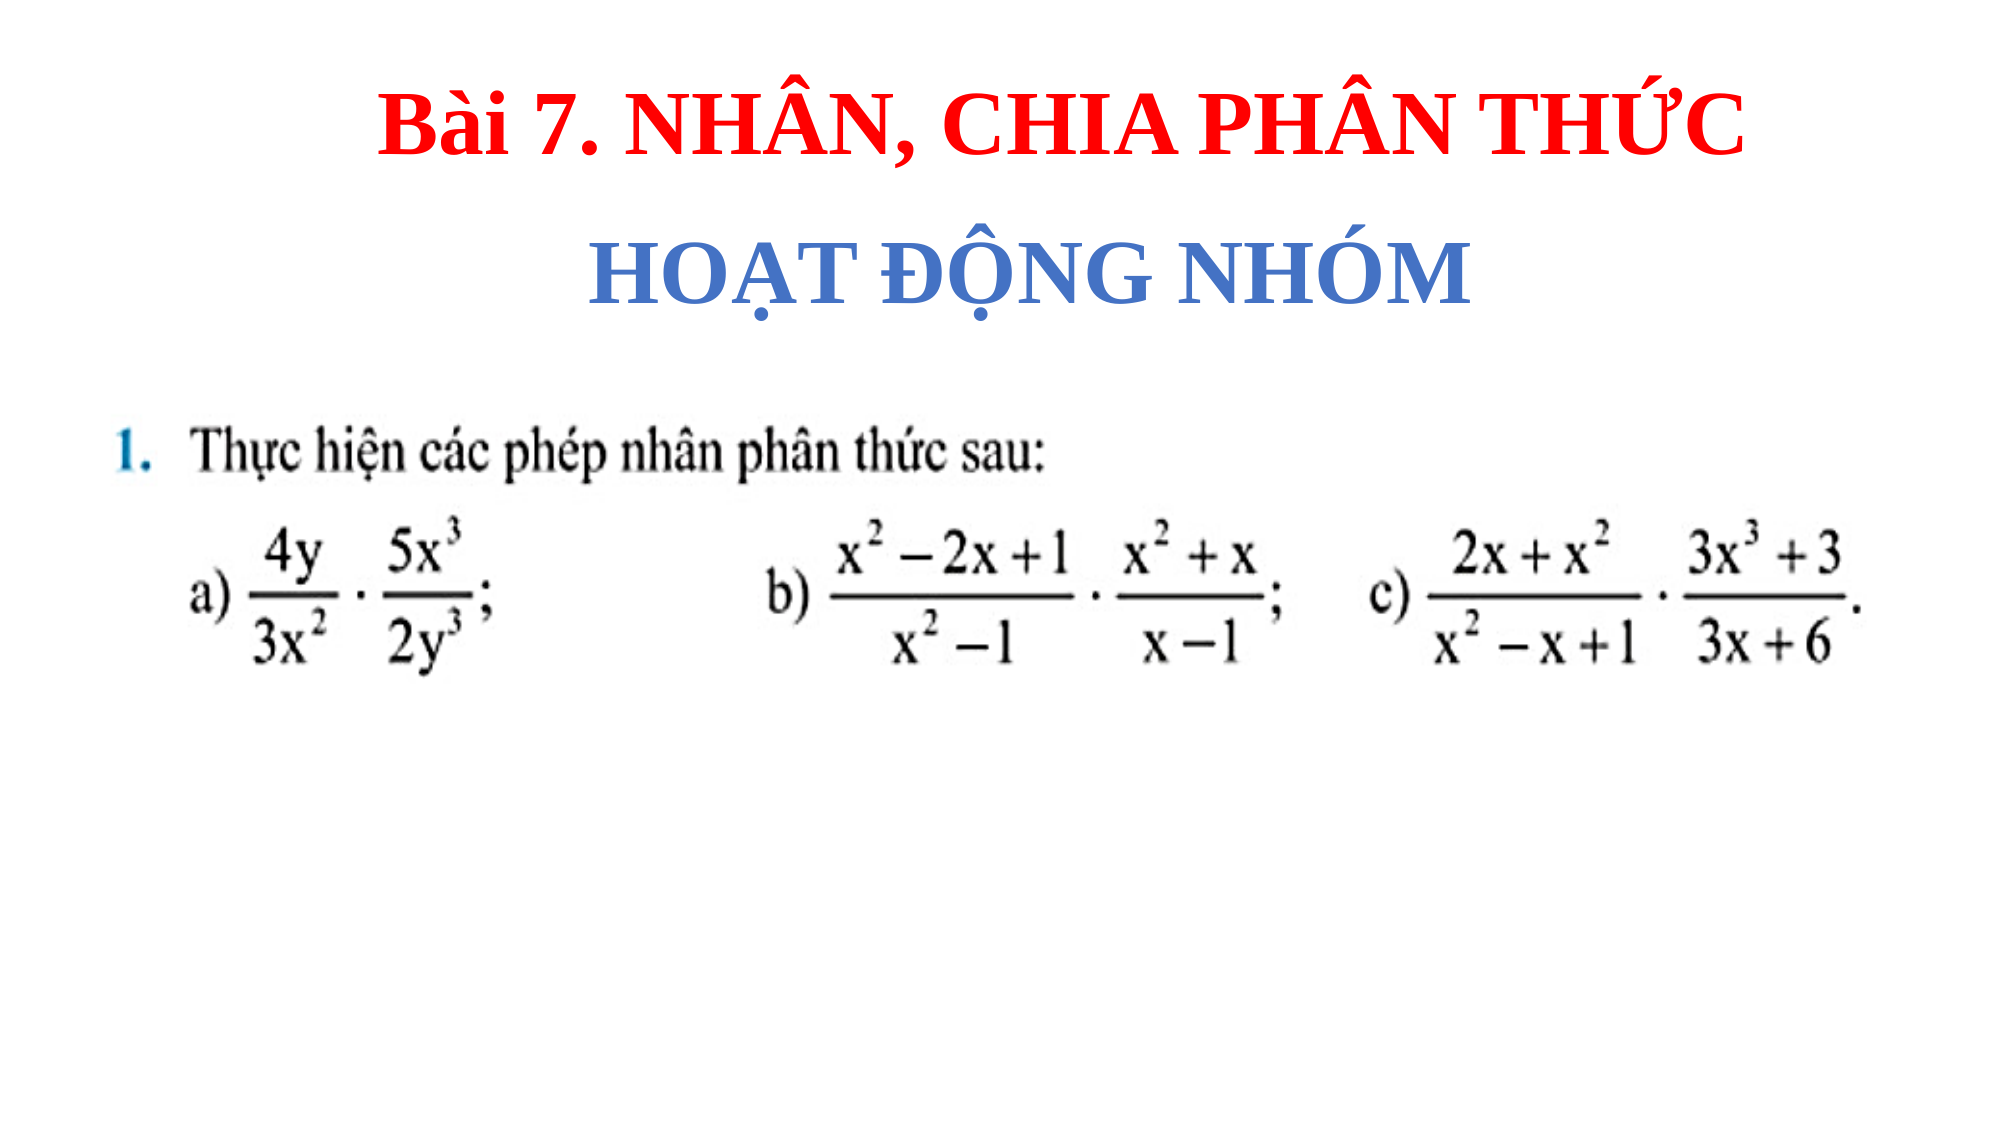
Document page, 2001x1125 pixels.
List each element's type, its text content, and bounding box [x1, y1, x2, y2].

text_box HOẠT ĐỘNG NHÓM [557, 204, 1505, 330]
text_box Bài 7. NHÂN, CHIA PHÂN THỨC [362, 55, 1883, 180]
picture [98, 406, 1888, 708]
